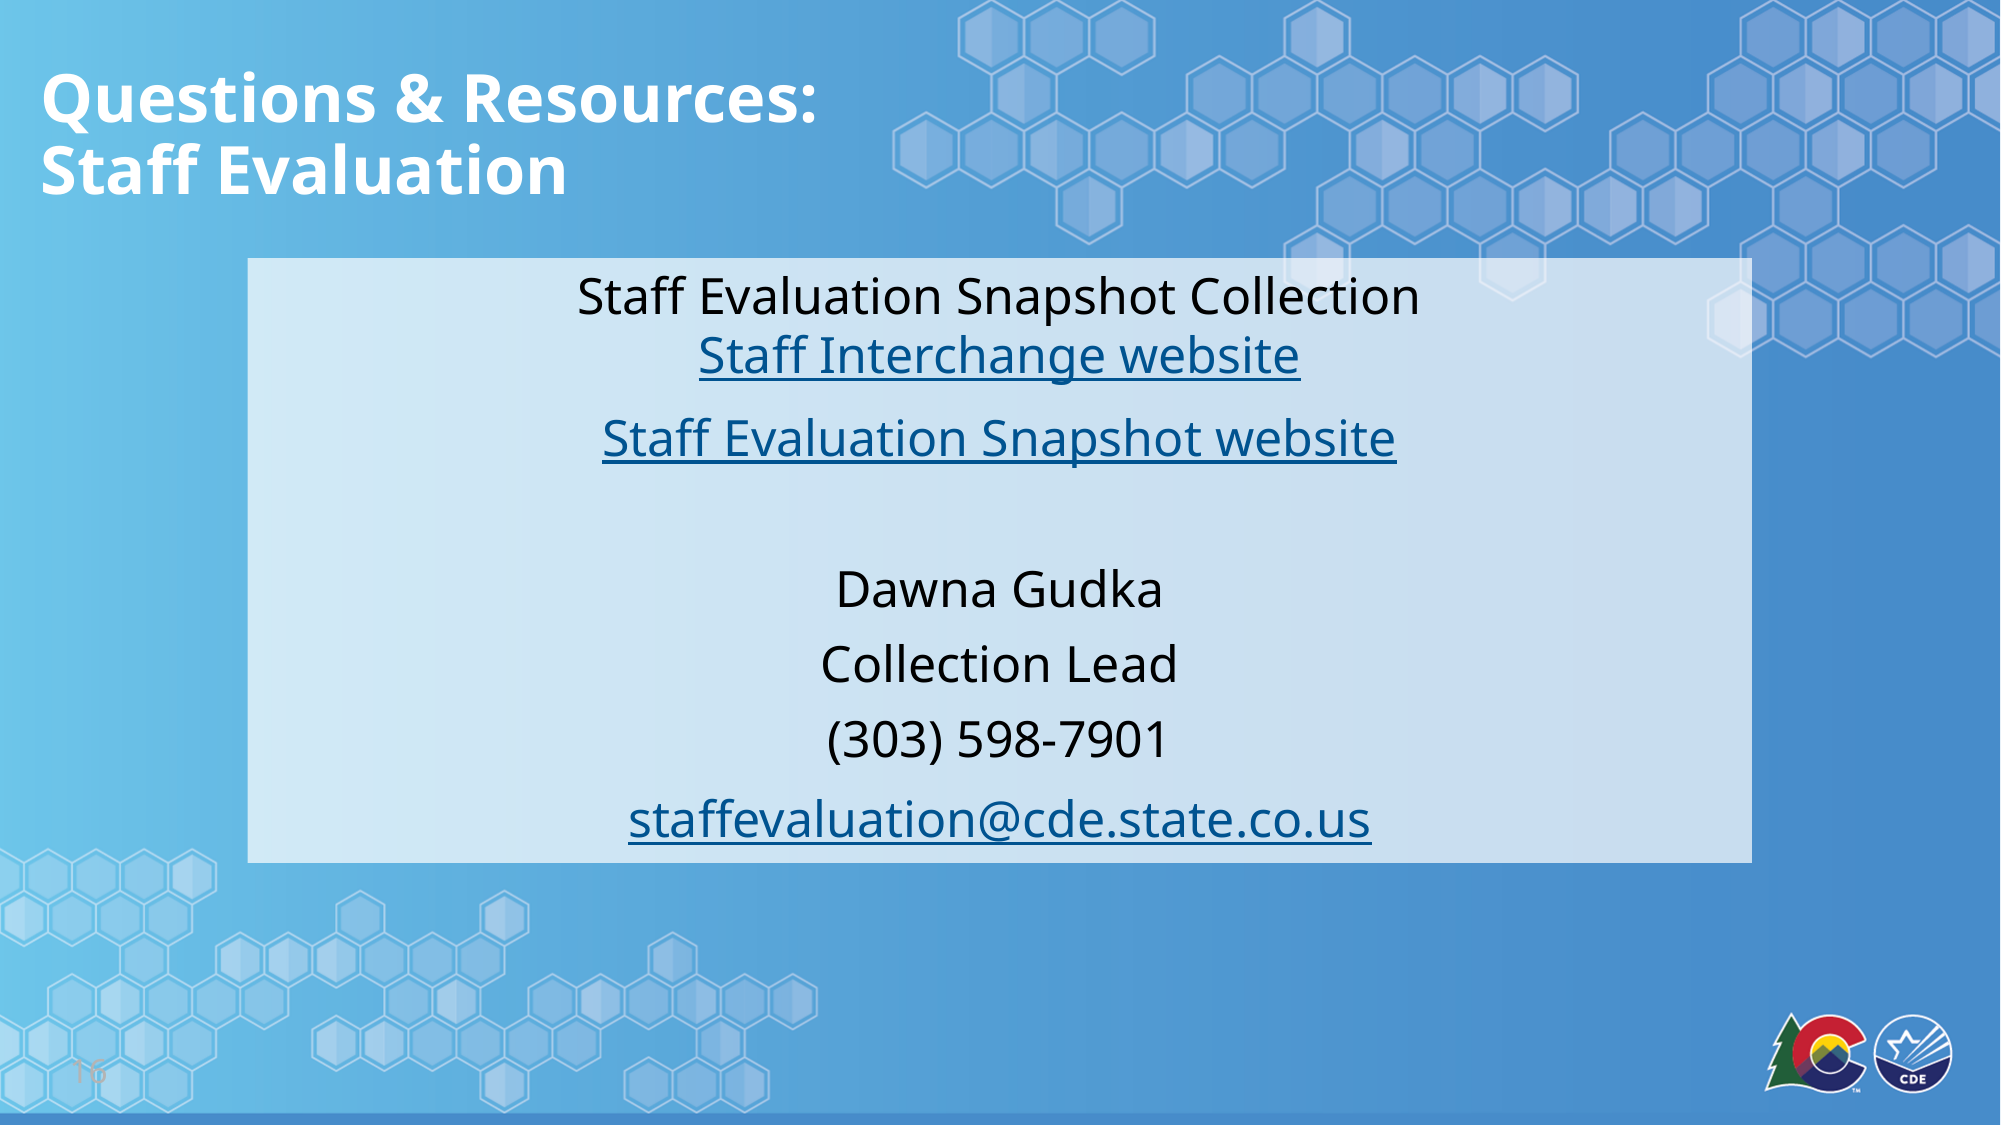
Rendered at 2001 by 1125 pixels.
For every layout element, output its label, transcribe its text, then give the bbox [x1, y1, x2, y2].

picture [0, 0, 2001, 1125]
slide_number 16 [54, 1042, 191, 1103]
list Staff Evaluation Snapshot Collection Staff Interchange website Staff Evaluation Snapshot website Dawna Gudka Collection Lead (303) 598-7901 staffevaluation@cde.state.co.us [247, 258, 1752, 863]
title Questions & Resources: Staff Evaluation [25, 38, 896, 236]
